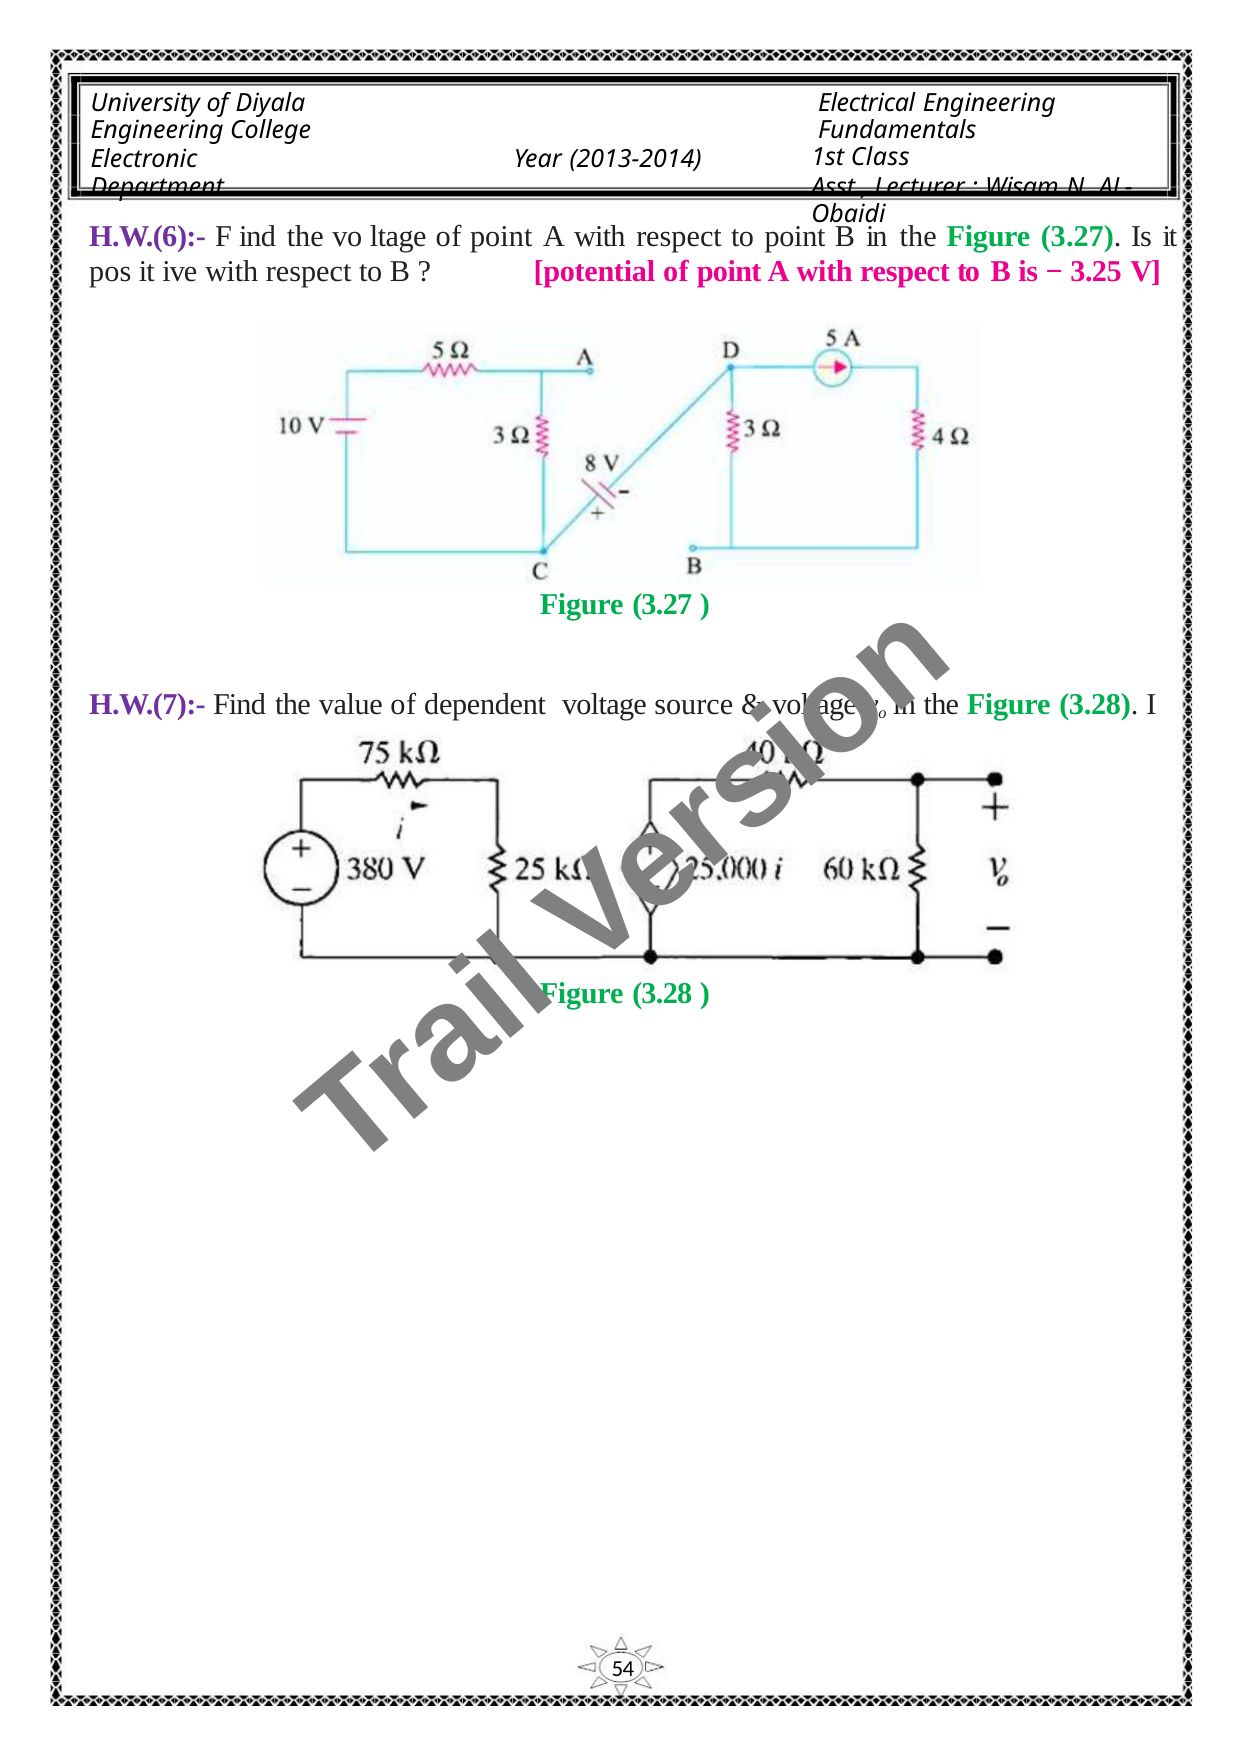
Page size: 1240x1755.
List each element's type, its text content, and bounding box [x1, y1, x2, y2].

text_box University of Diyala Engineering College Electronic Department [90, 89, 332, 201]
text_box Electrical Engineering Fundamentals 1st Class Asst., Lecturer : Wisam N. AL-Obaidi [811, 89, 1204, 220]
text_box Figure (3.27 ) [539, 587, 747, 621]
text_box 54 [611, 1652, 670, 1681]
text_box H.W.(7):- Find the value of dependent voltage source & voltage vo in the Figure (3.28). I [89, 689, 703, 723]
text_box pos it ive with respect to B ? [89, 254, 457, 288]
text_box Figure (3.28 ) [602, 976, 747, 1010]
text_box [potential of point A with respect to B is − 3.25 V] [533, 254, 1240, 288]
text_box Trail Version [246, 543, 993, 1211]
text_box Year (2013-2014) [513, 145, 705, 173]
text_box H.W.(6):- F ind the vo ltage of point A with respect to point B in the Figure (3.27). Is it [89, 220, 1240, 253]
text_box H.W.(7):- Find the value of dependent voltage source & voltage vo in the Figure (3.28). I [944, 689, 1240, 723]
text_box [50, 49, 1193, 1706]
